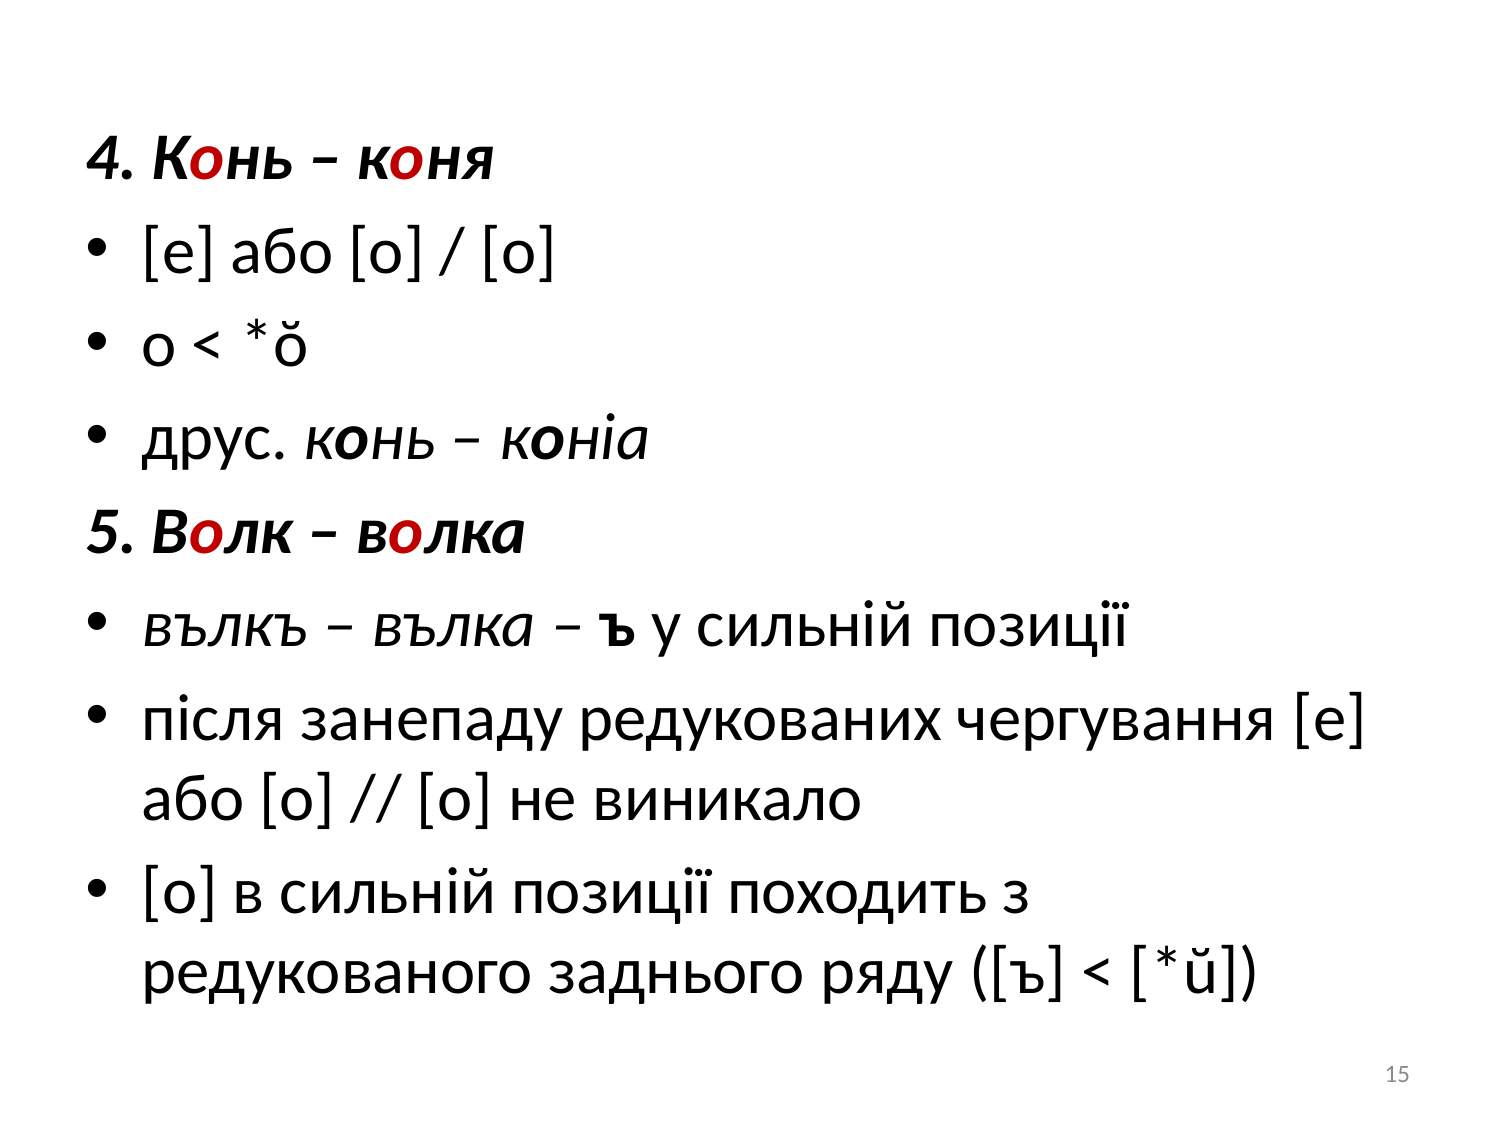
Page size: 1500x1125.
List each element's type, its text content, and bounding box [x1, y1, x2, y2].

slide_number 15 [1074, 1042, 1425, 1103]
list 4. Конь – коня [е] або [о] / [o] o < *ŏ друс. конь – коніа 5. Волк – волка вълкъ – вълка – ъ у сильній позиції після занепаду редукованих чергування [е] або [о] // [o] не виникало [o] в сильній позиції походить з редукованого заднього ряду ([ъ] < [*ŭ]) [70, 105, 1421, 1020]
